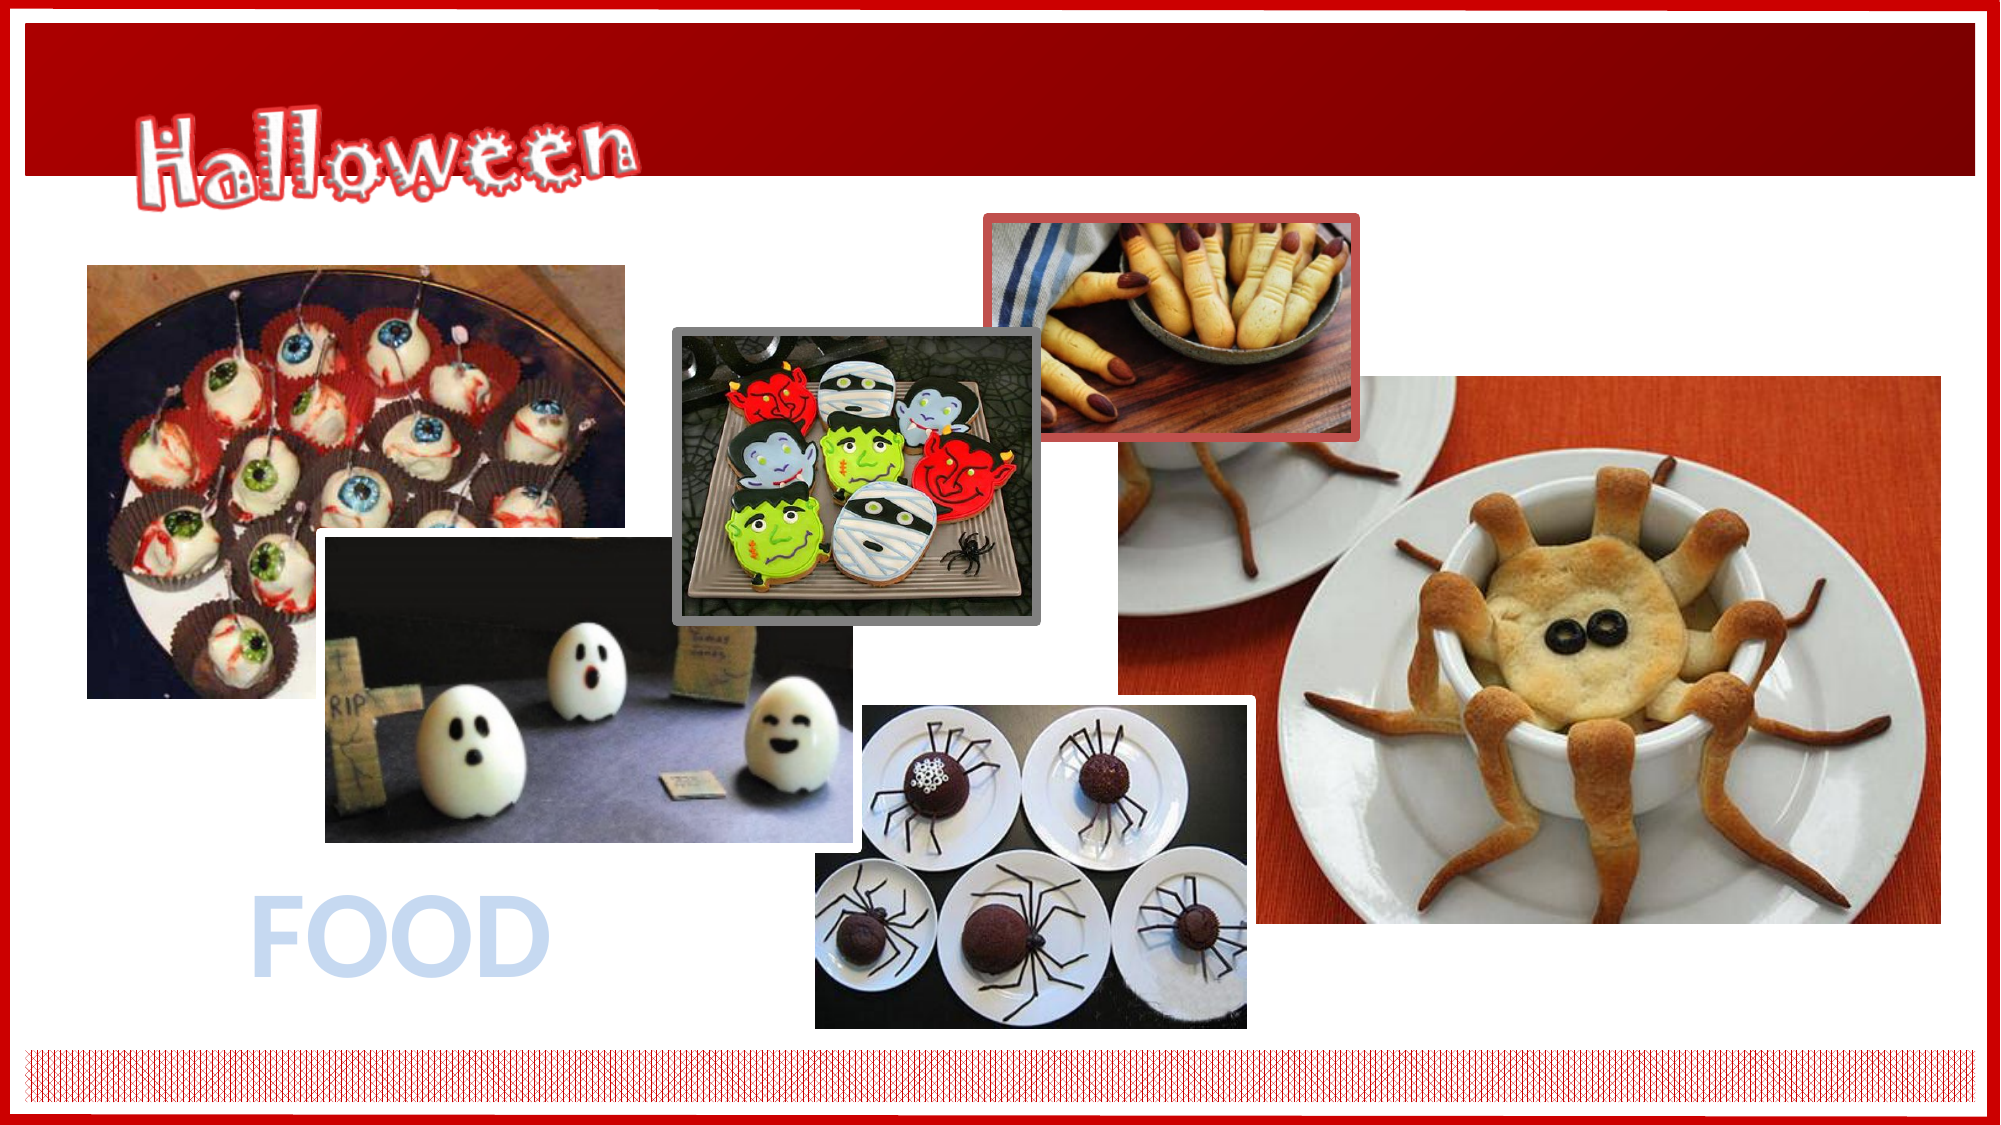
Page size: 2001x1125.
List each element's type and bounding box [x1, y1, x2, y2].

text_box [0, 0, 2000, 1125]
picture [325, 222, 1942, 1030]
